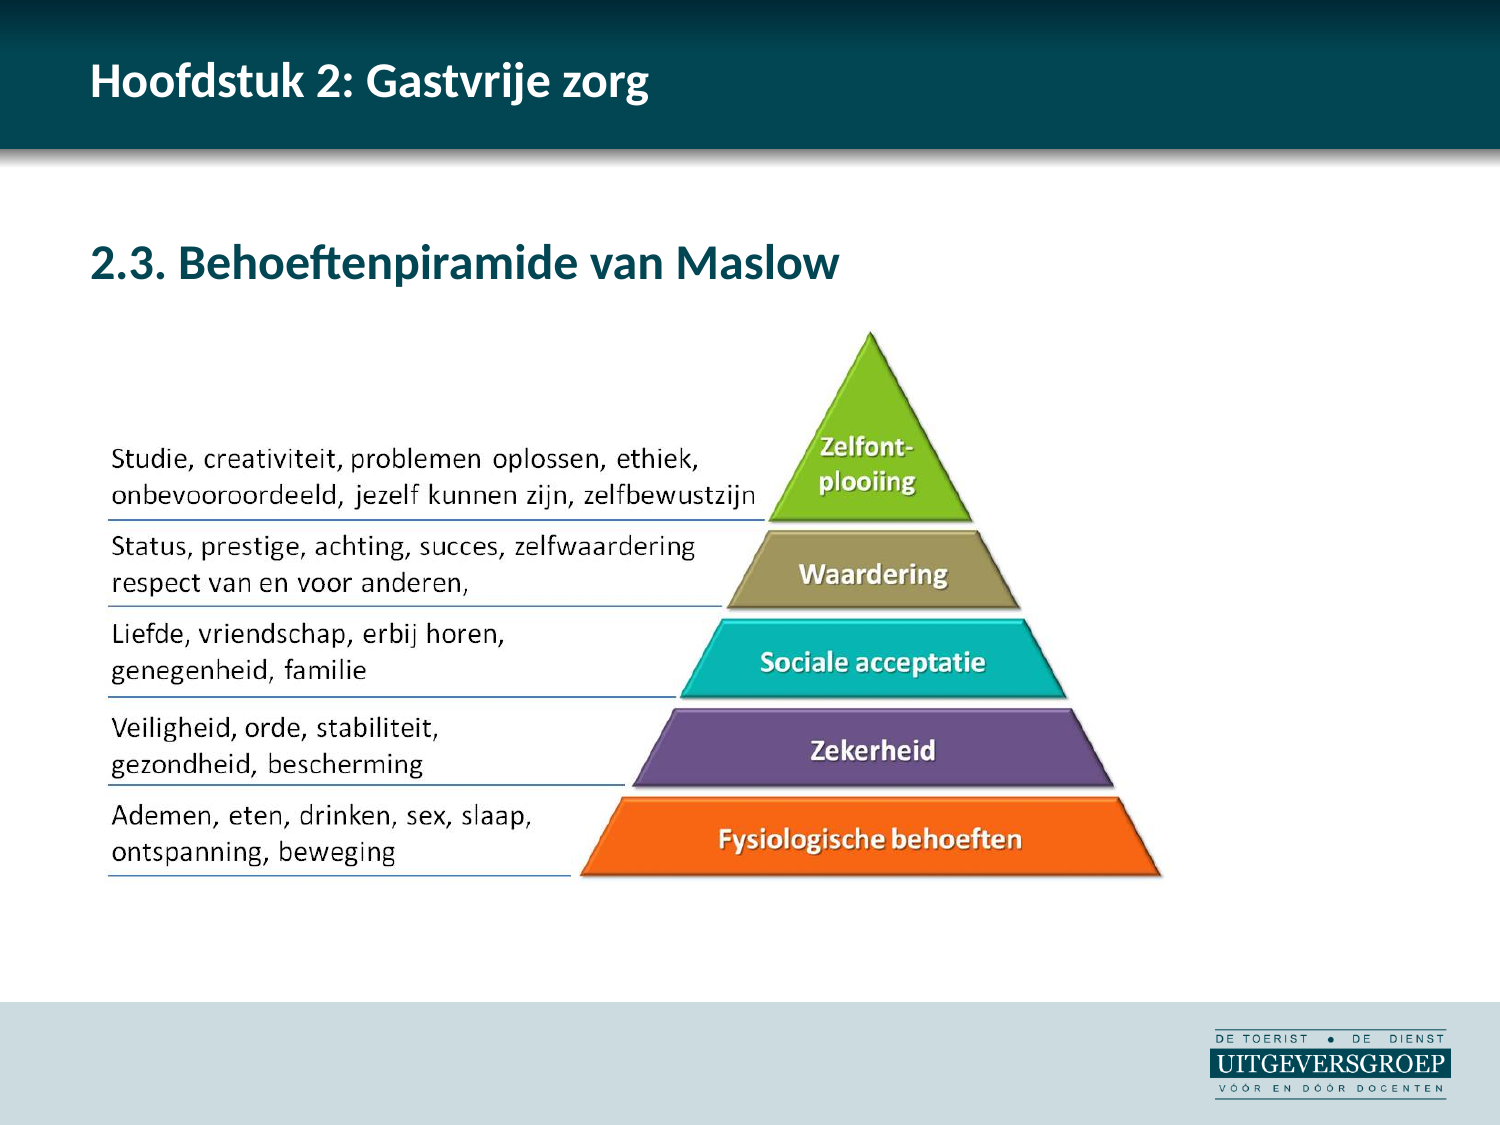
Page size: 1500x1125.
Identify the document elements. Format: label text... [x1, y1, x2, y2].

list 2.3. Behoeftenpiramide van Maslow [75, 221, 1425, 965]
picture [74, 314, 1196, 908]
picture [1210, 1021, 1451, 1106]
title Hoofdstuk 2: Gastvrije zorg [75, 0, 1425, 172]
